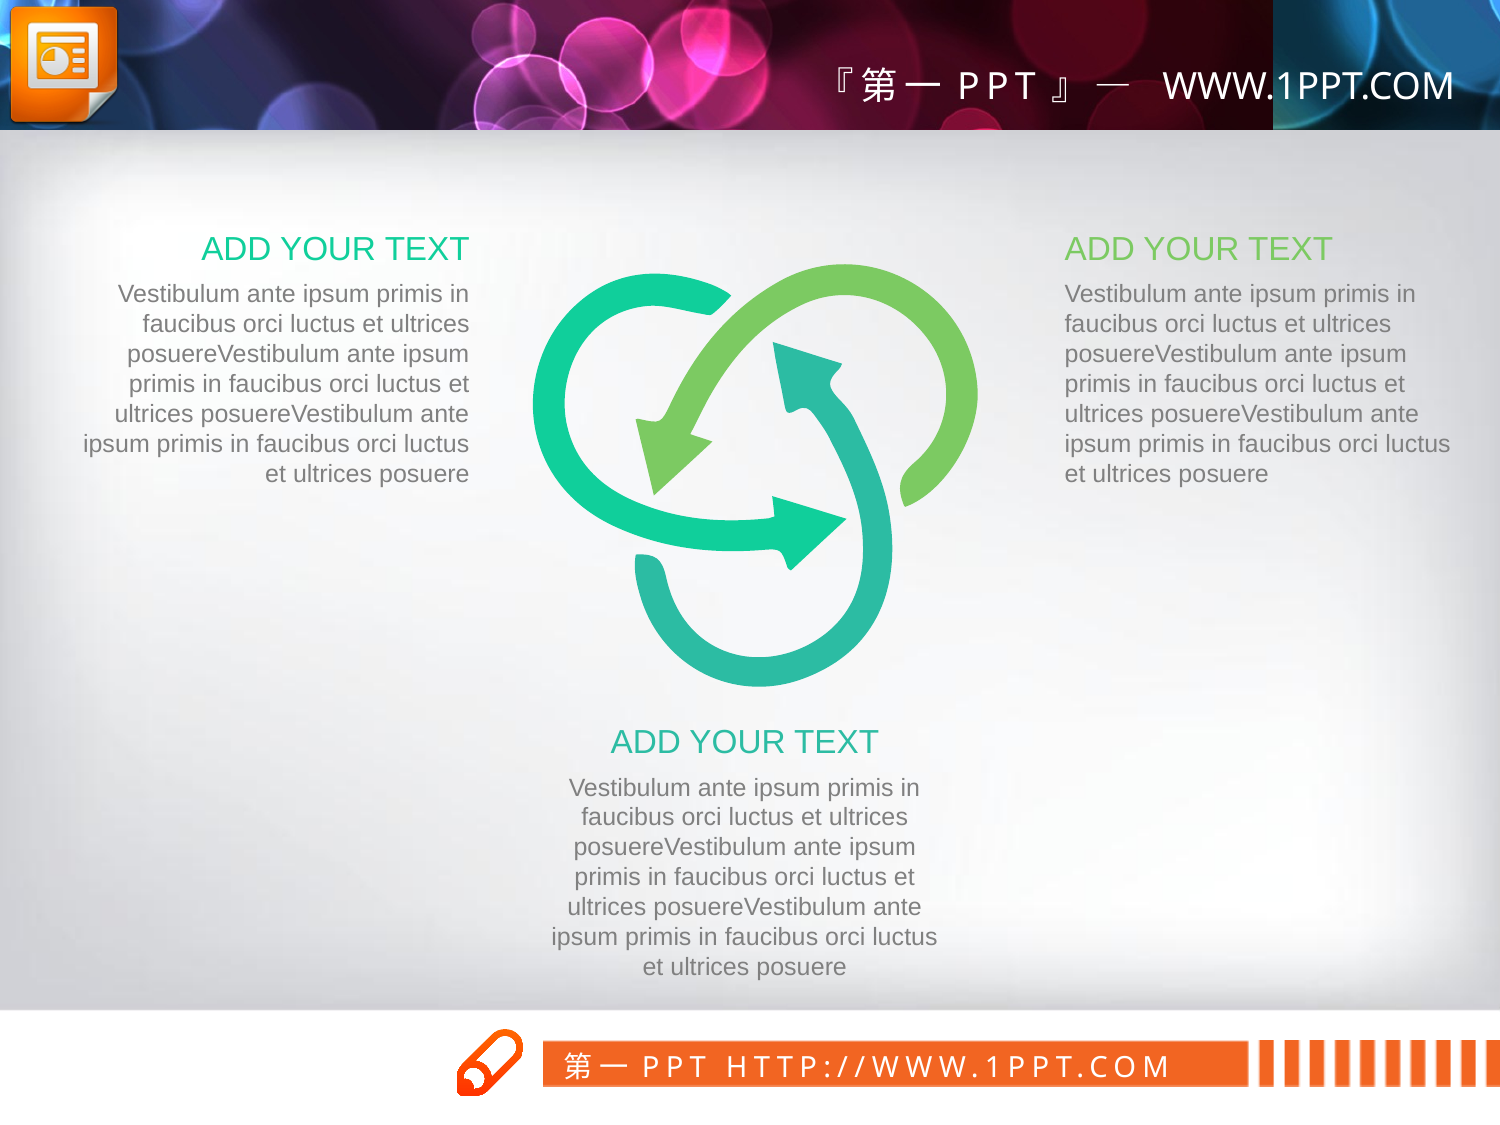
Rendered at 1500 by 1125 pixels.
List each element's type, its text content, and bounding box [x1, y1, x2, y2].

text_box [1049, 219, 1495, 491]
picture [0, 0, 1500, 1012]
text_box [512, 233, 982, 703]
picture [543, 1040, 1500, 1087]
text_box ADD YOUR TEXT [588, 713, 901, 763]
text_box Vestibulum ante ipsum primis in faucibus orci luctus et ultrices posuereVestibulum ante ipsum primis in faucibus orci luctus et ultrices posuereVestibulum ante ipsum primis in faucibus orci luctus et ultrices posuere [522, 763, 968, 1048]
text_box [40, 219, 486, 491]
